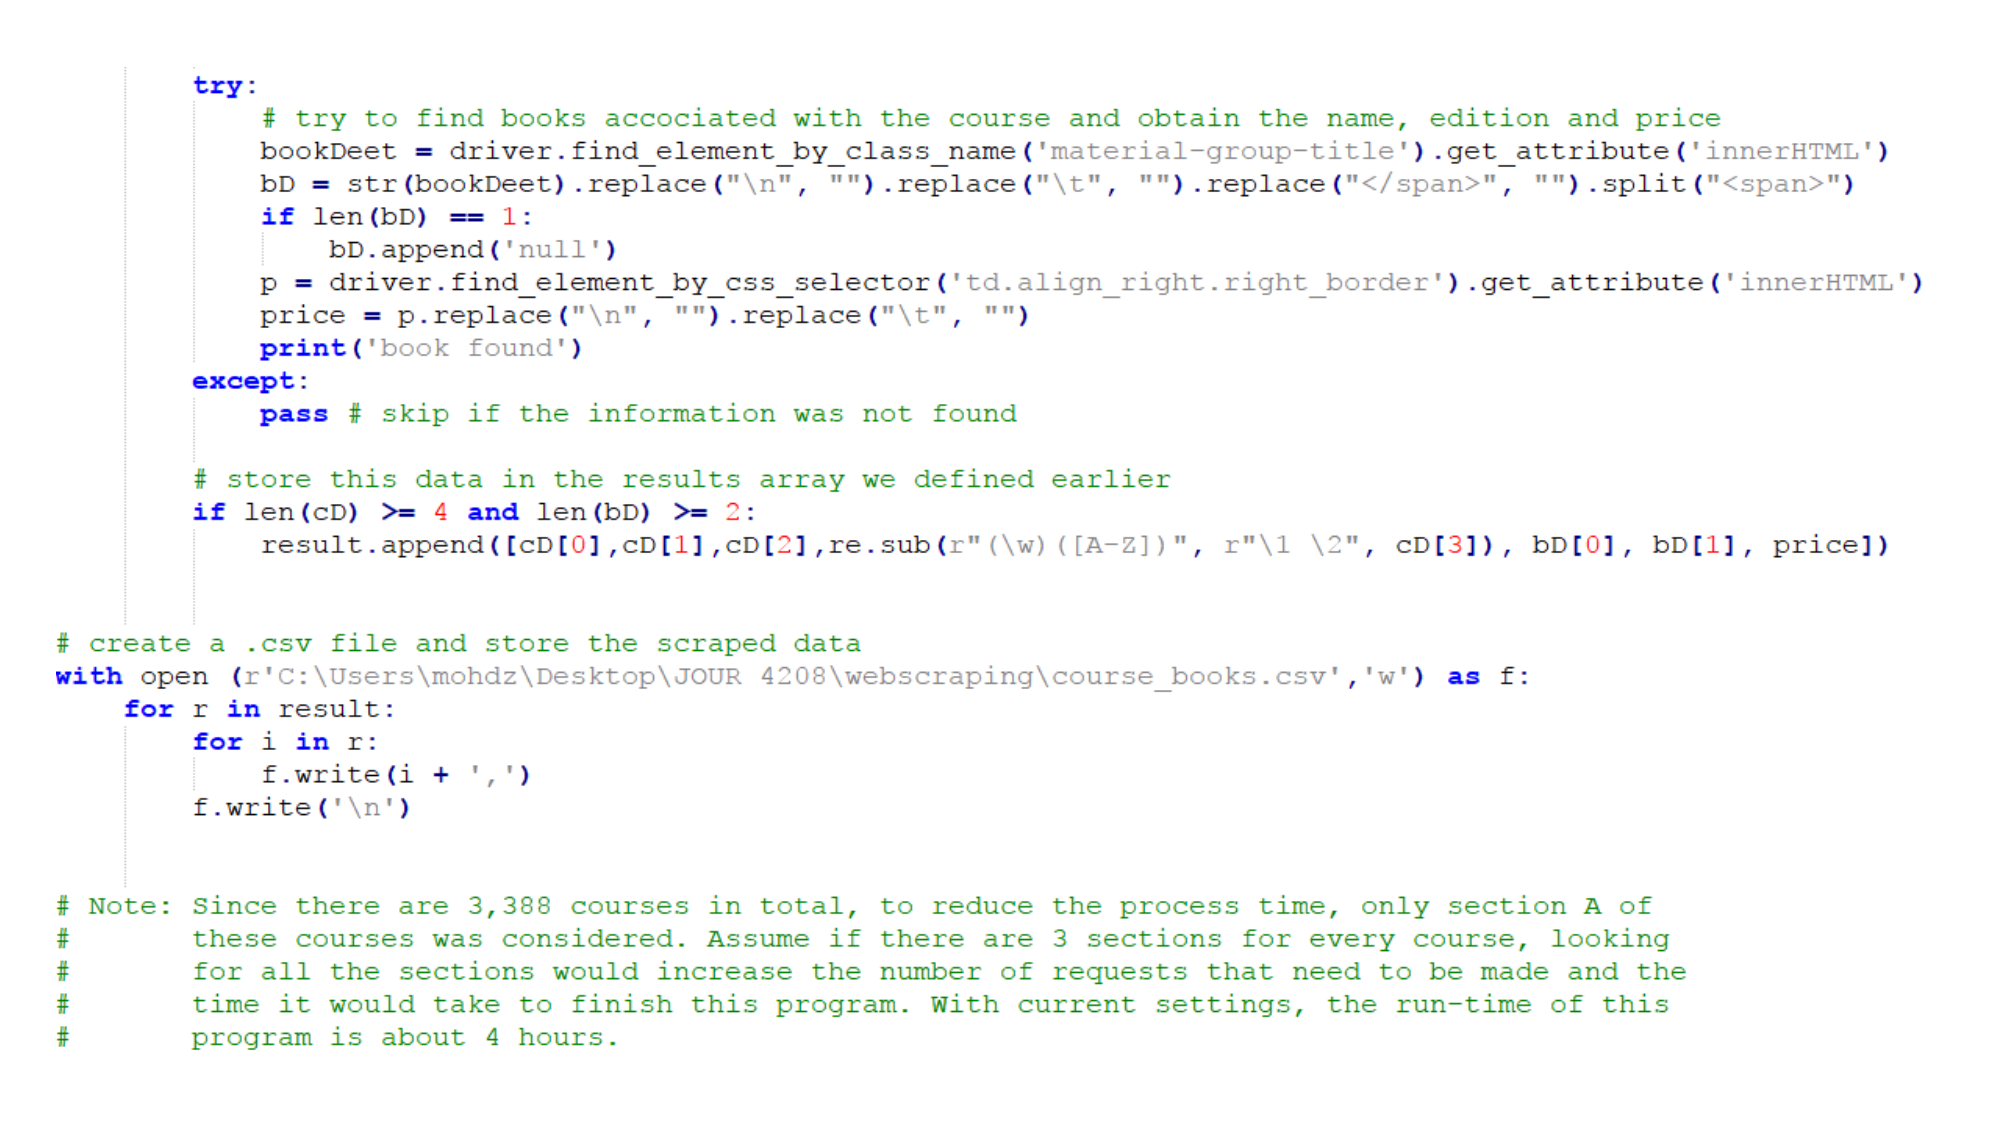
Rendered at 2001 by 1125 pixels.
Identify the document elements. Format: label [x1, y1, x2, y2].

picture [56, 67, 1944, 1061]
